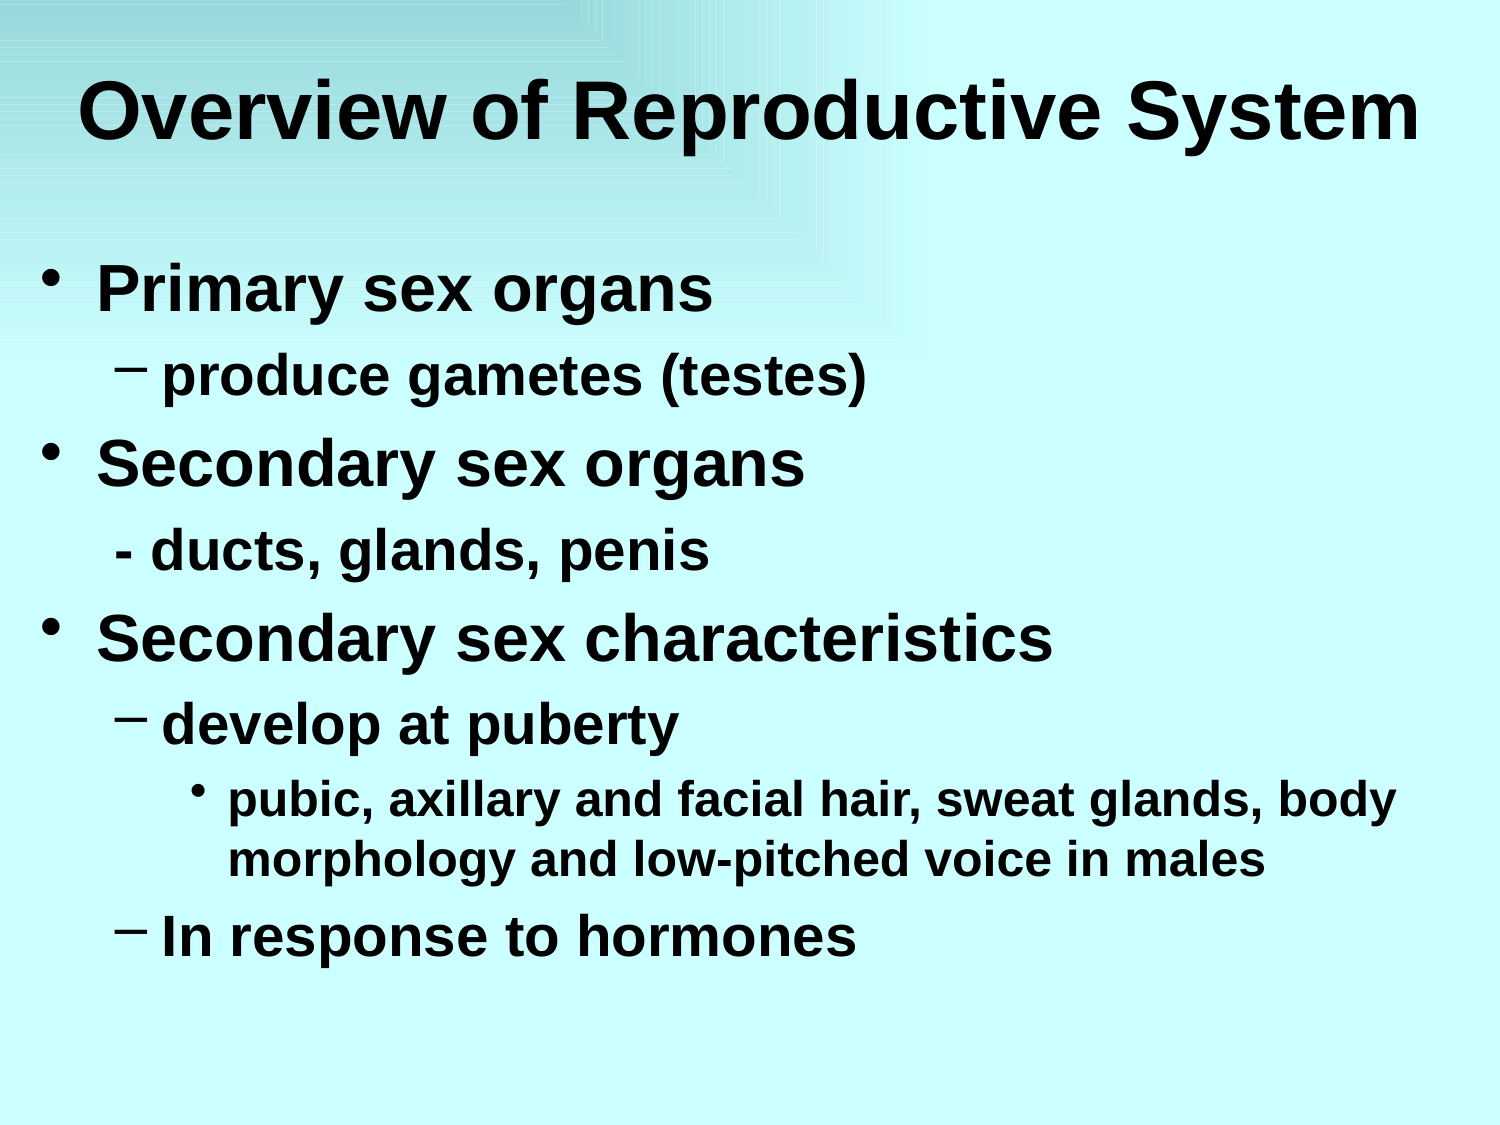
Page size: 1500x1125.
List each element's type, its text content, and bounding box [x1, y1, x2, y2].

title Overview of Reproductive System [0, 12, 1500, 201]
list Primary sex organs produce gametes (testes) Secondary sex organs - ducts, glands, penis Secondary sex characteristics develop at puberty pubic, axillary and facial hair, sweat glands, body morphology and low-pitched voice in males In response to hormones [24, 237, 1476, 1038]
